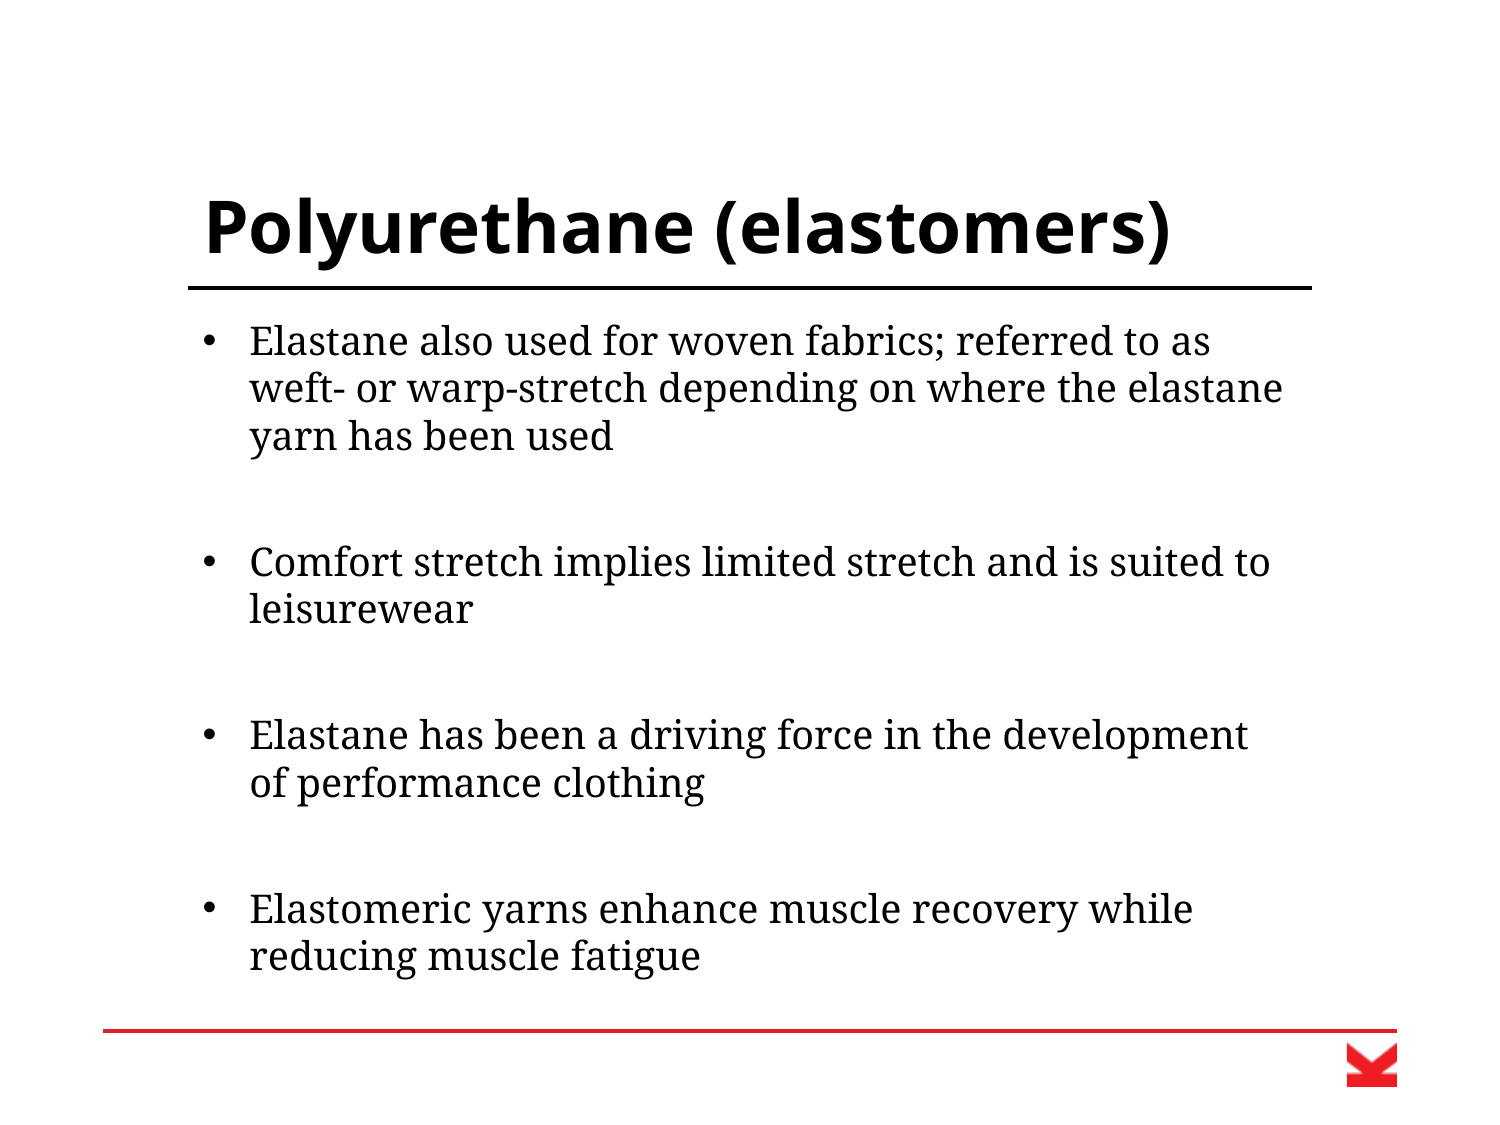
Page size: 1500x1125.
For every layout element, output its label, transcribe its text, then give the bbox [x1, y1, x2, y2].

title Polyurethane (elastomers) [188, 59, 1312, 278]
subtitle Elastane also used for woven fabrics; referred to as weft- or warp-stretch depending on where the elastane yarn has been used Comfort stretch implies limited stretch and is suited to leisurewear Elastane has been a driving force in the development of performance clothing Elastomeric yarns enhance muscle recovery while reducing muscle fatigue [187, 308, 1313, 1004]
